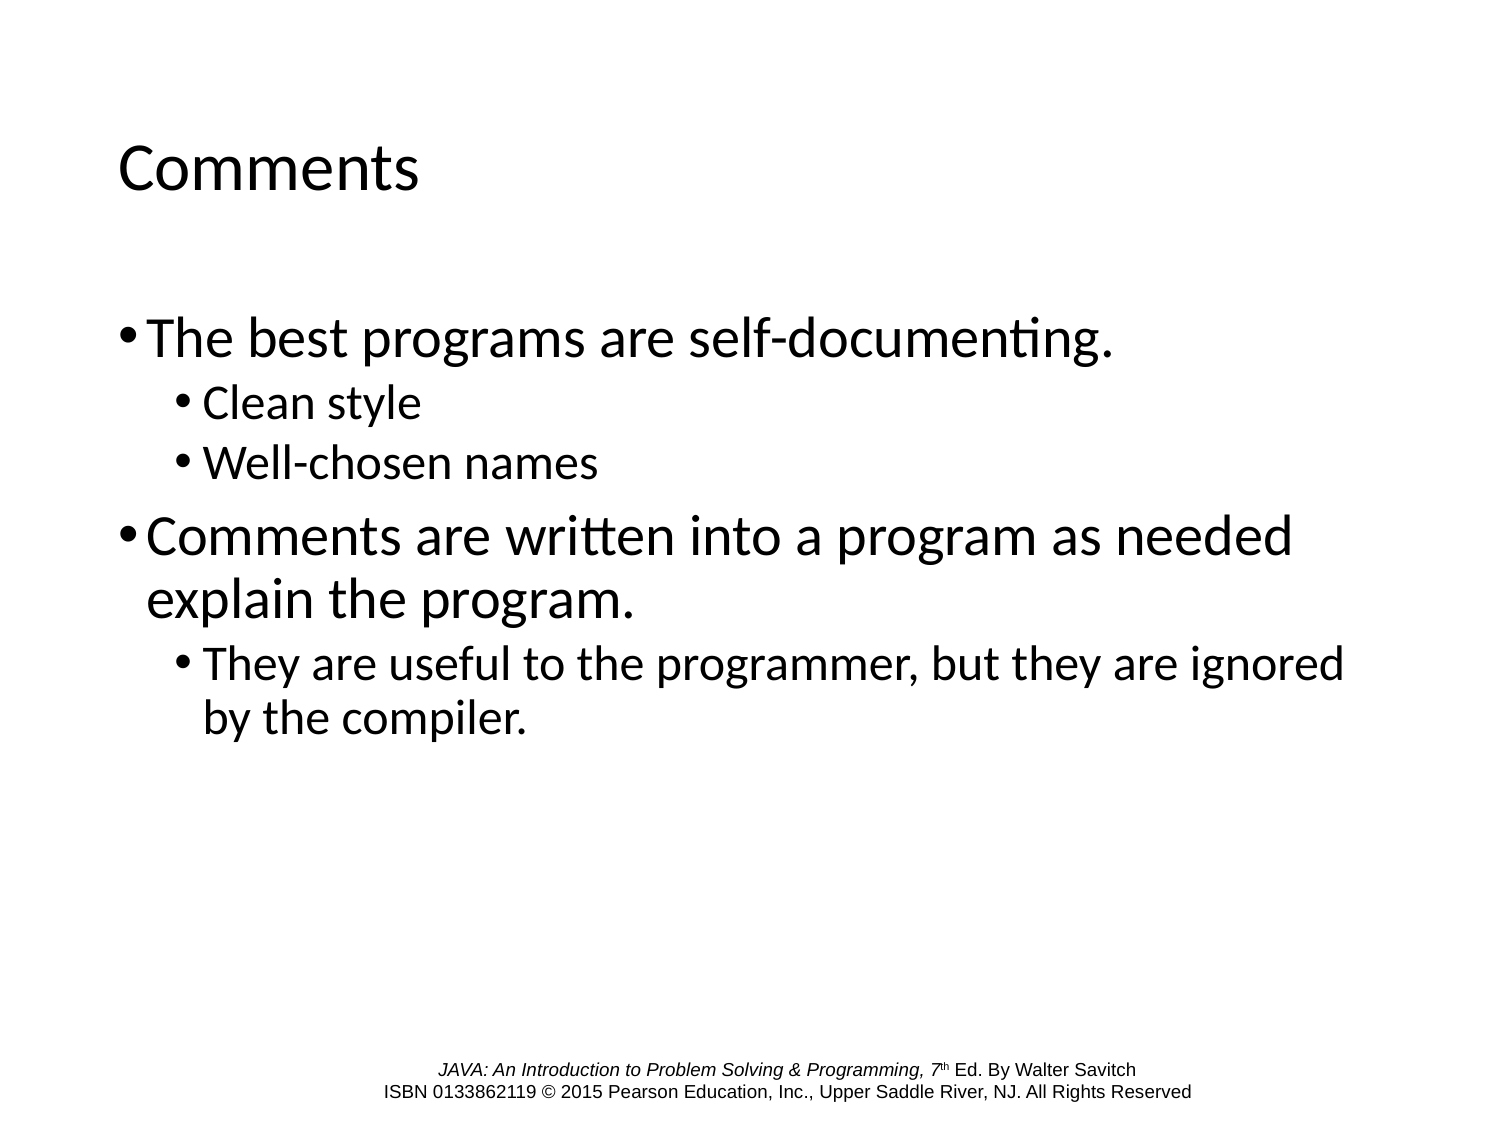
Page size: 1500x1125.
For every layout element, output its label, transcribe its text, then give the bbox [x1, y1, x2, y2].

list The best programs are self-documenting. Clean style Well-chosen names Comments are written into a program as needed explain the program. They are useful to the programmer, but they are ignored by the compiler. [103, 299, 1397, 1014]
title Comments [103, 59, 1397, 278]
